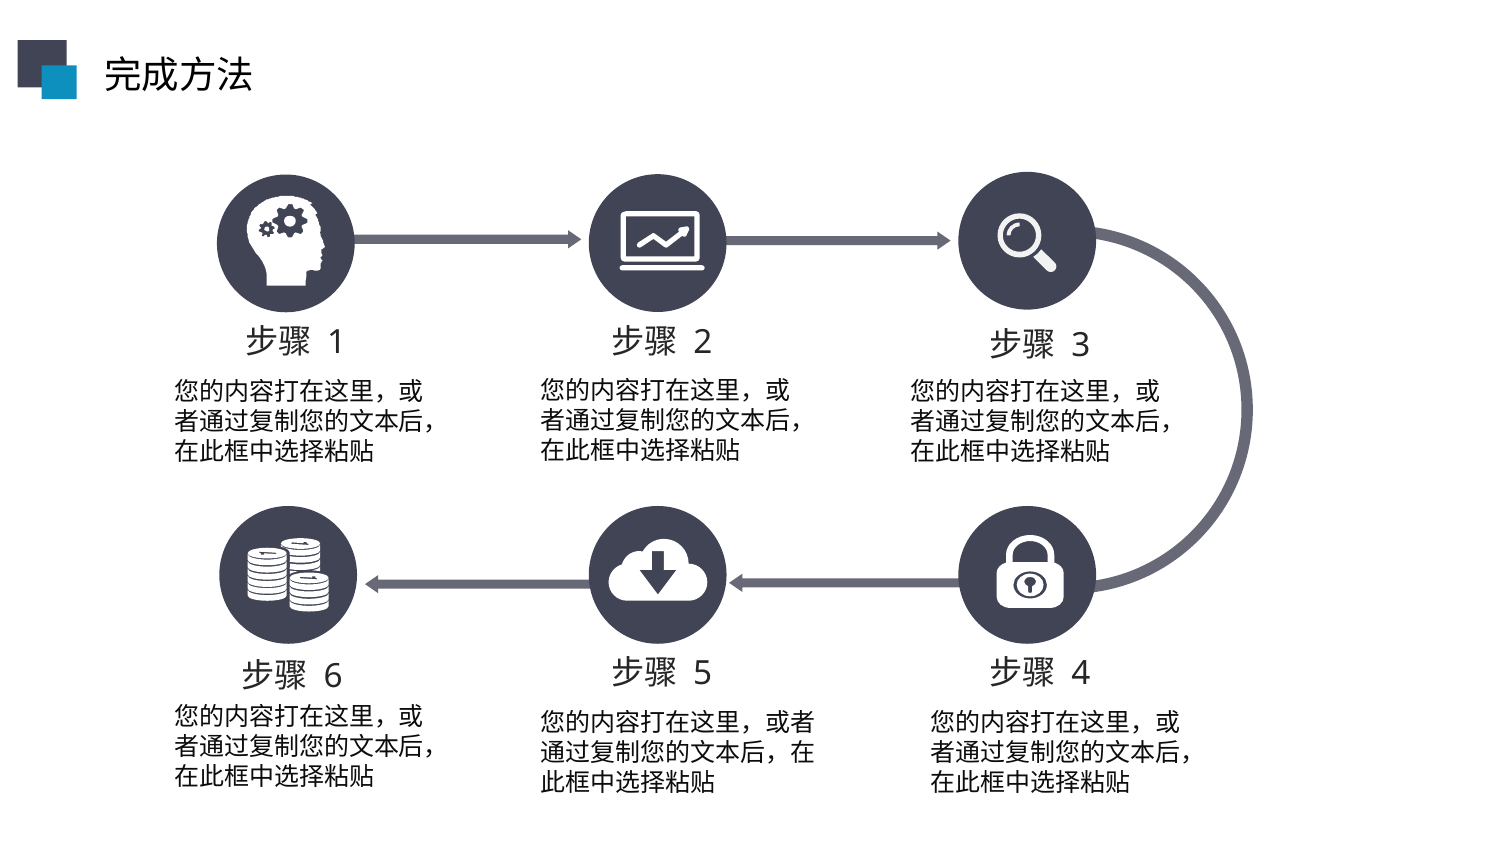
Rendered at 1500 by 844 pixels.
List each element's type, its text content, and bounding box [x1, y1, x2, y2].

text_box 您的内容打在这里，或者通过复制您的文本后，在此框中选择粘贴 [159, 368, 455, 473]
text_box 您的内容打在这里，或者通过复制您的文本后，在此框中选择粘贴 [525, 698, 835, 804]
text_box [588, 174, 727, 312]
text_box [219, 505, 358, 644]
text_box 您的内容打在这里，或者通过复制您的文本后，在此框中选择粘贴 [525, 367, 809, 473]
text_box 您的内容打在这里，或者通过复制您的文本后，在此框中选择粘贴 [915, 698, 1211, 804]
text_box 您的内容打在这里，或者通过复制您的文本后，在此框中选择粘贴 [896, 368, 1187, 473]
text_box [365, 575, 588, 594]
text_box 步骤 6 [227, 646, 404, 693]
text_box 步骤 3 [974, 315, 1152, 368]
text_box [958, 505, 1097, 644]
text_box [588, 505, 727, 644]
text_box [958, 171, 1097, 310]
text_box [1097, 227, 1253, 592]
text_box [355, 230, 582, 249]
text_box [729, 573, 958, 592]
text_box [727, 231, 951, 250]
text_box 步骤 2 [596, 312, 774, 367]
text_box 步骤 4 [974, 643, 1152, 698]
text_box 步骤 1 [230, 312, 408, 368]
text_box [216, 174, 355, 313]
text_box 完成方法 [89, 43, 270, 104]
text_box 步骤 5 [596, 643, 774, 698]
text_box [17, 40, 77, 100]
text_box 您的内容打在这里，或者通过复制您的文本后，在此框中选择粘贴 [159, 693, 443, 799]
